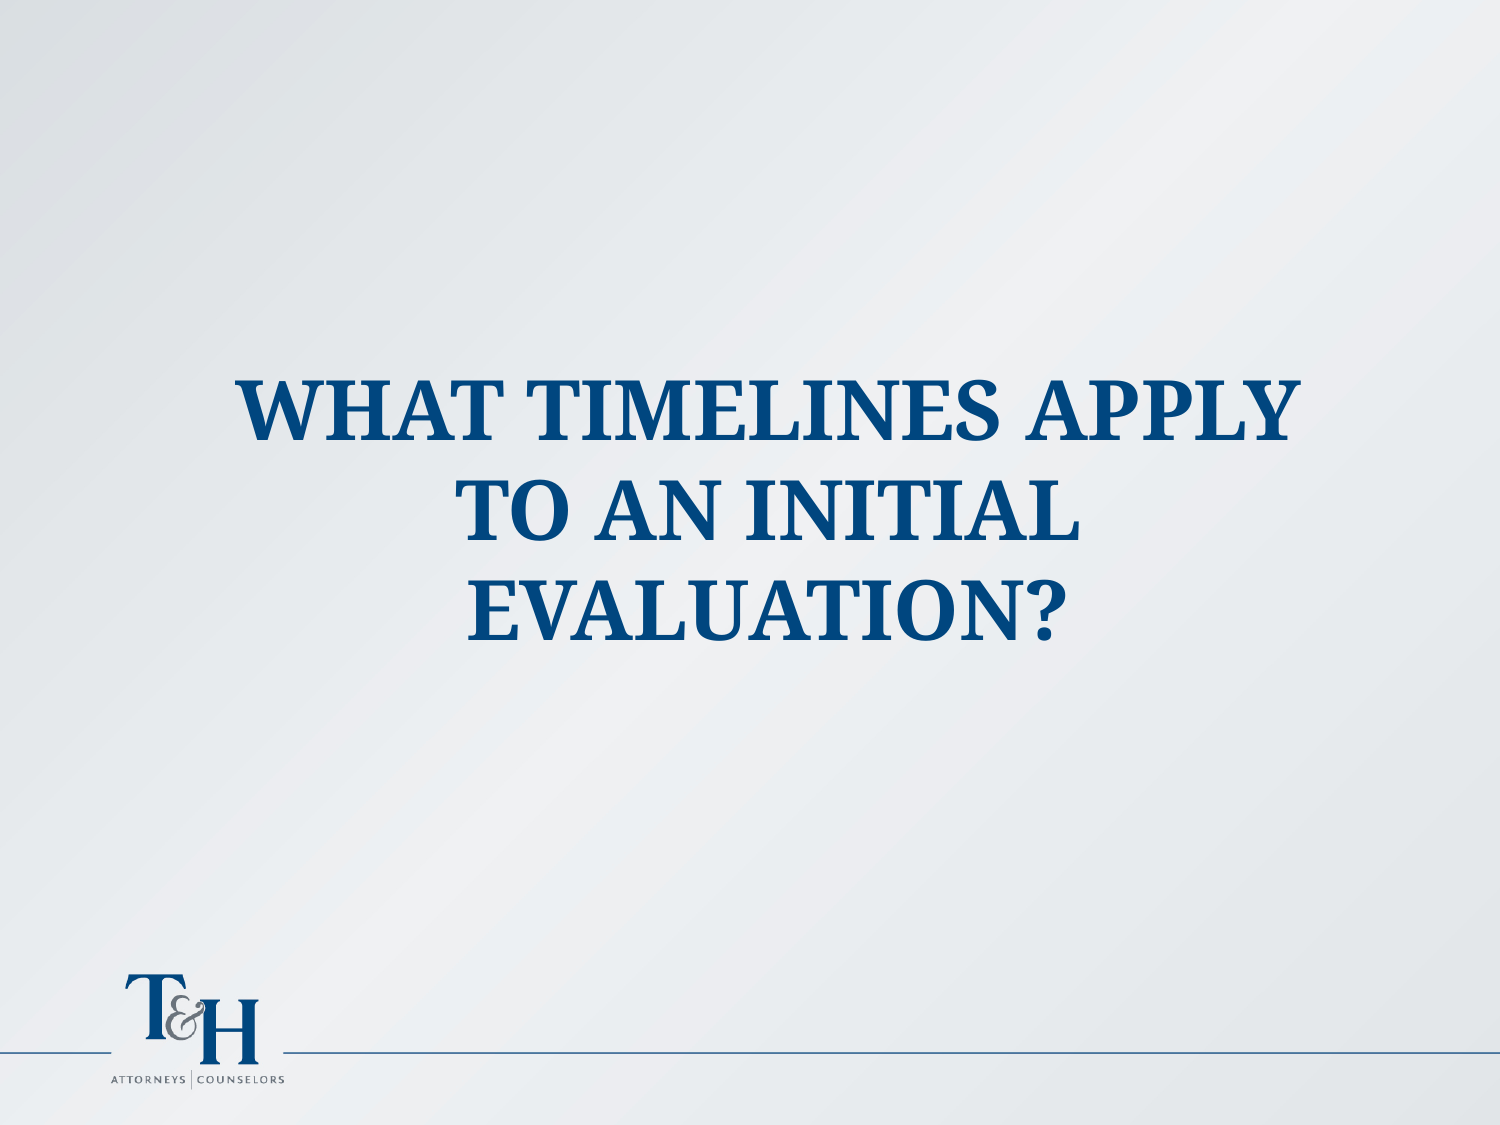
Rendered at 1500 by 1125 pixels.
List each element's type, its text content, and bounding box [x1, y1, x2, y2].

picture [0, 0, 1500, 1125]
text_box WHAT TIMELINES APPLY TO AN INITIAL EVALUATION? [162, 350, 1375, 665]
